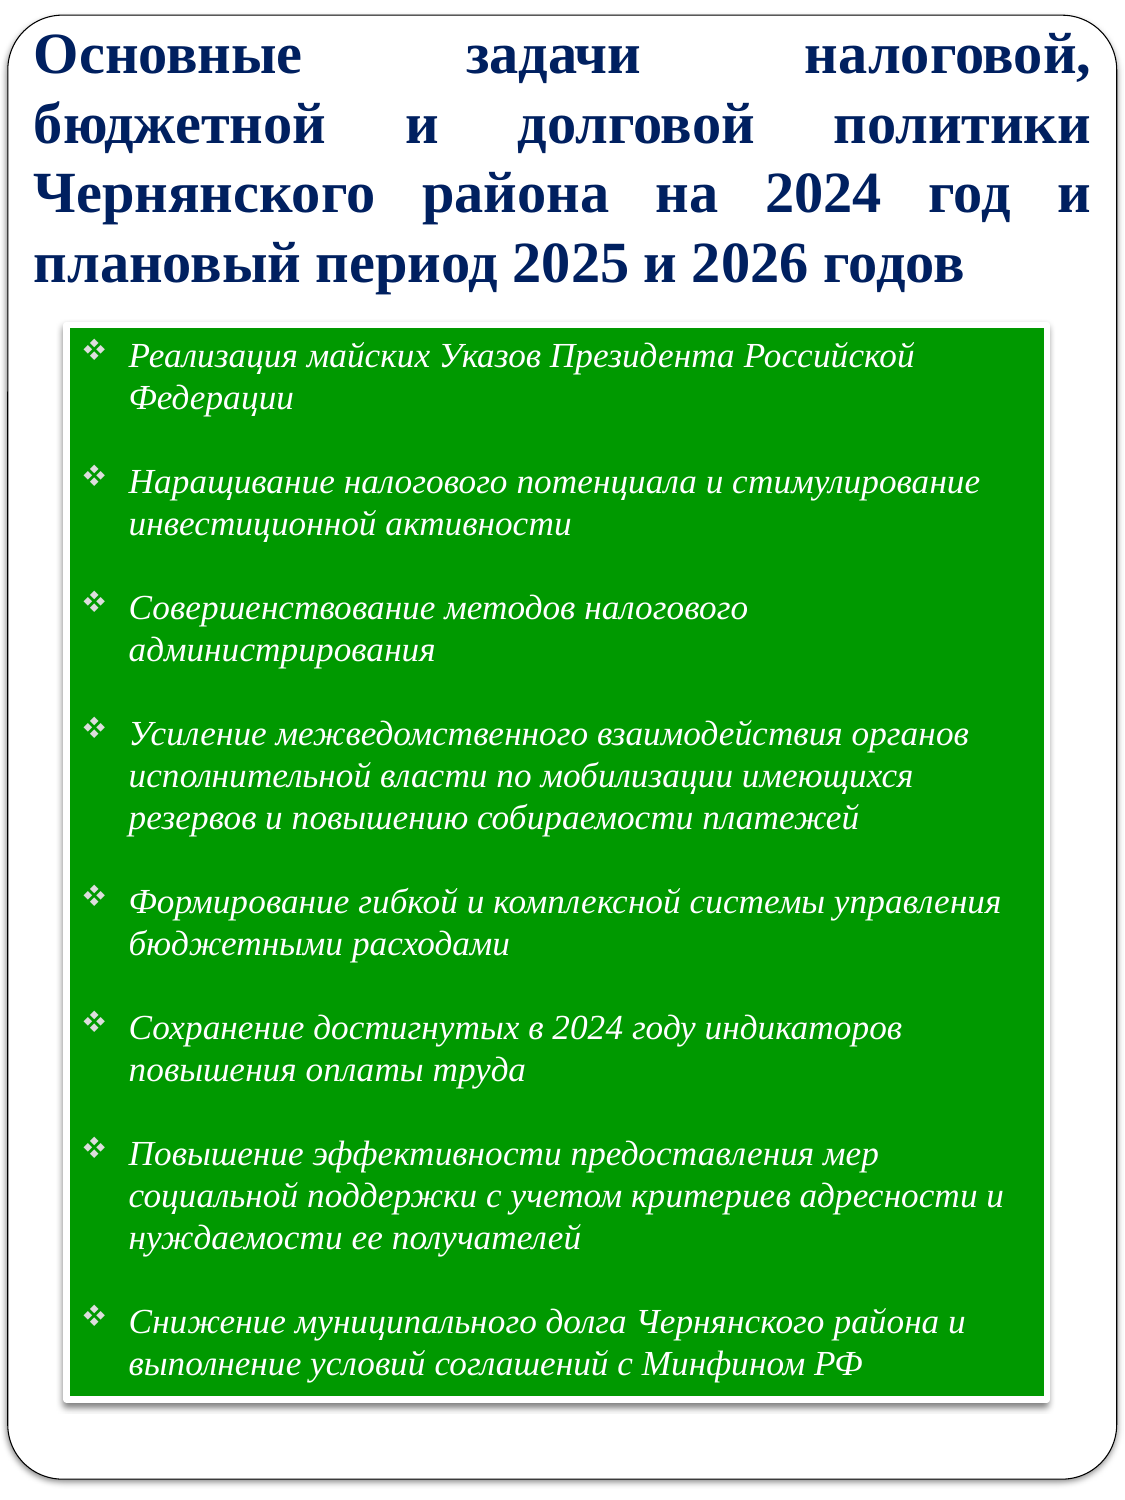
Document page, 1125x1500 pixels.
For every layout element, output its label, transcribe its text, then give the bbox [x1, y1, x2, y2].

list Реализация майских Указов Президента Российской Федерации Наращивание налогового потенциала и стимулирование инвестиционной активности Совершенствование методов налогового администрирования Усиление межведомственного взаимодействия органов исполнительной власти по мобилизации имеющихся резервов и повышению собираемости платежей Формирование гибкой и комплексной системы управления бюджетными расходами Сохранение достигнутых в 2024 году индикаторов повышения оплаты труда Повышение эффективности предоставления мер социальной поддержки с учетом критериев адресности и нуждаемости ее получателей Снижение муниципального долга Чернянского района и выполнение условий соглашений с Минфином РФ [63, 322, 1050, 1403]
title Основные задачи налоговой, бюджетной и долговой политики Чернянского района на 2024 год и плановый период 2025 и 2026 годов [19, 59, 1106, 310]
